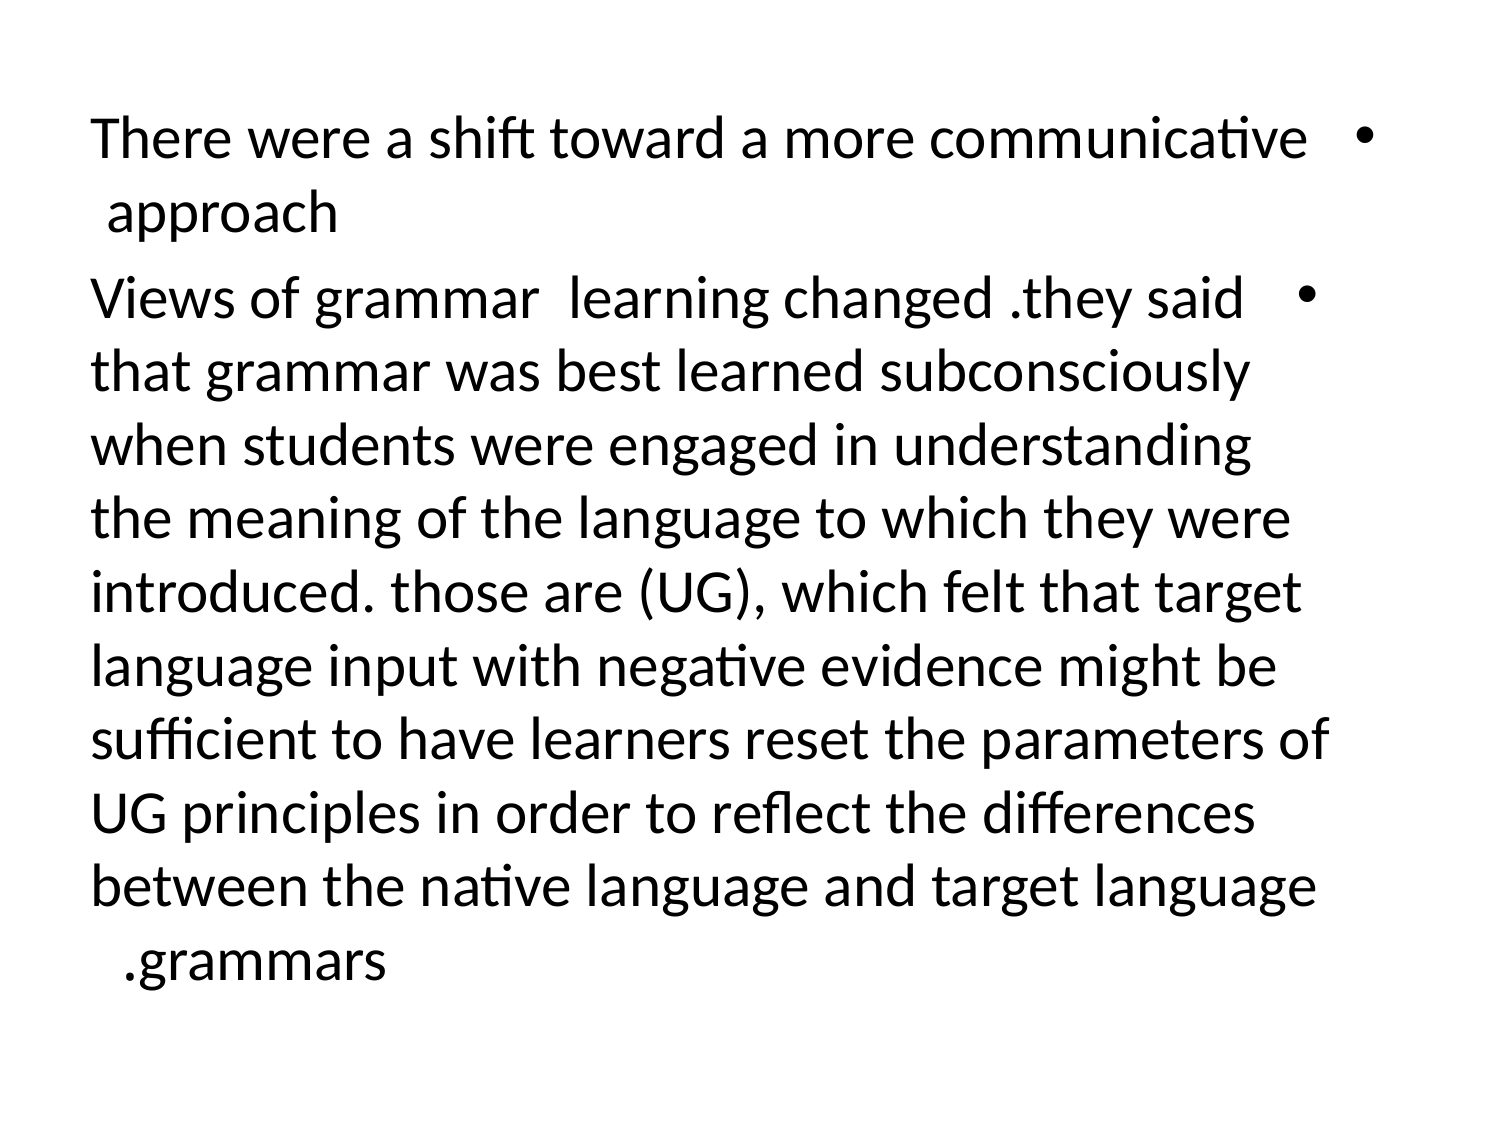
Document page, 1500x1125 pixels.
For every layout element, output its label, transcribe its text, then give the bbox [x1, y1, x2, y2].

list There were a shift toward a more communicative approach Views of grammar learning changed .they said that grammar was best learned subconsciously when students were engaged in understanding the meaning of the language to which they were introduced. those are (UG), which felt that target language input with negative evidence might be sufficient to have learners reset the parameters of UG principles in order to reflect the differences between the native language and target language grammars. [75, 90, 1425, 1005]
